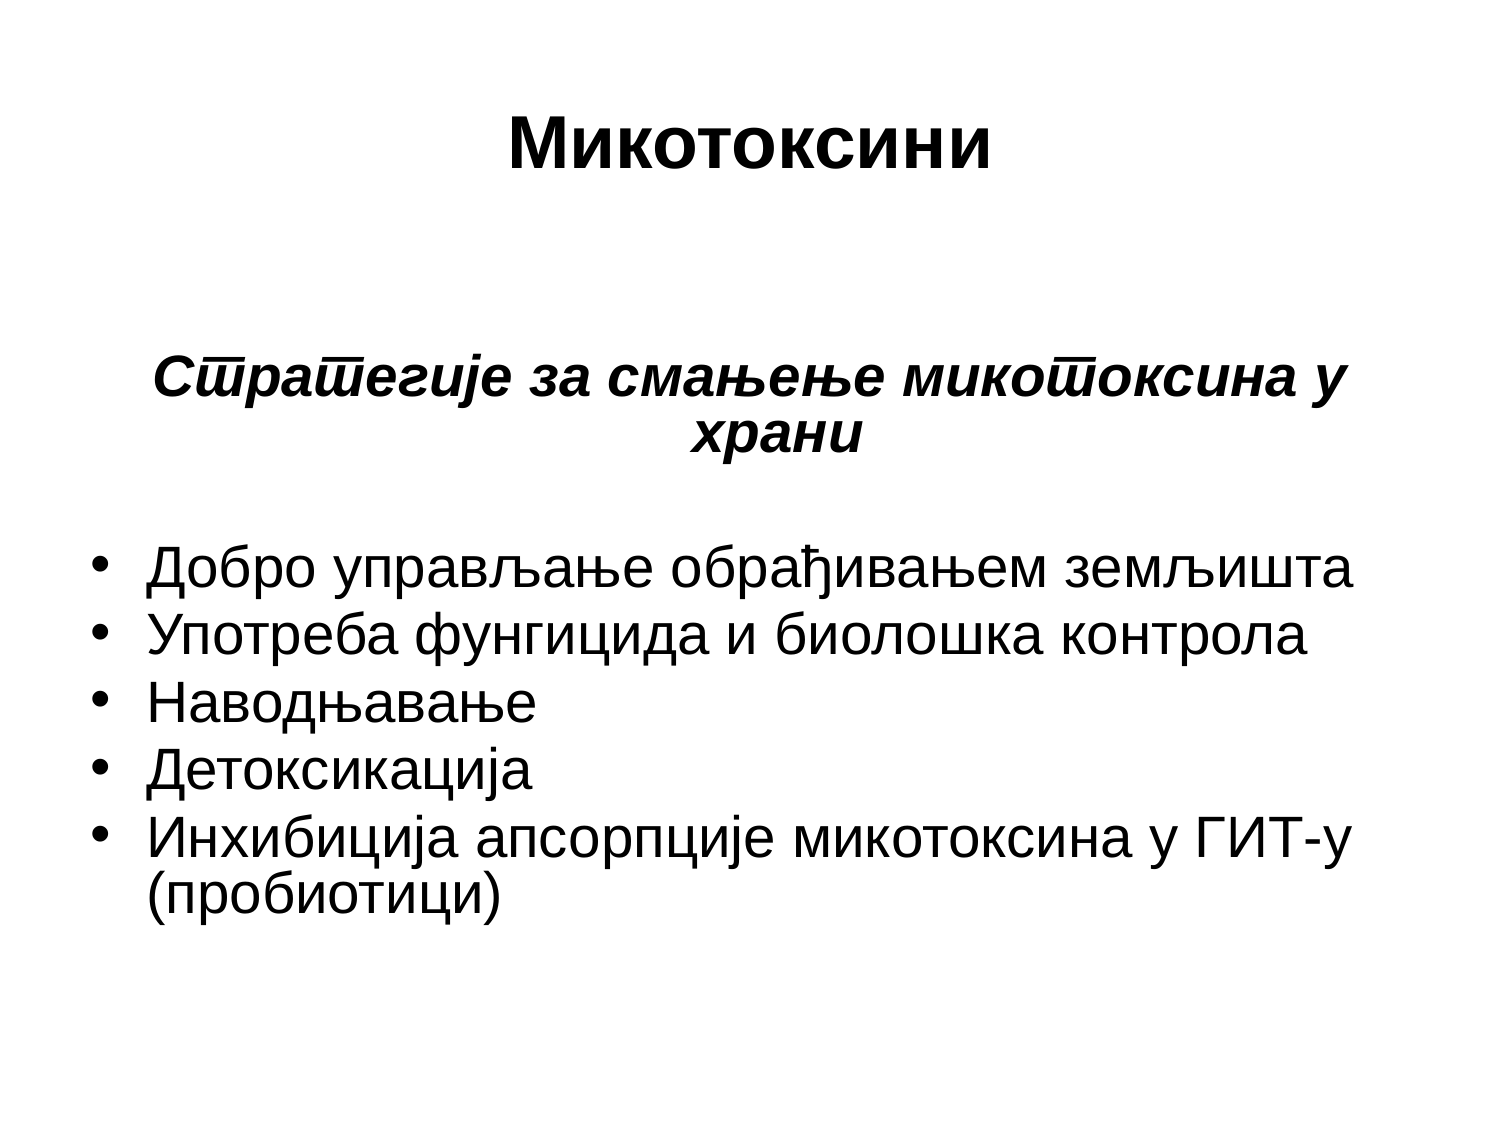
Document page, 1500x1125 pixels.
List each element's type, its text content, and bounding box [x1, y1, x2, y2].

title Микотоксини [74, 44, 1426, 233]
list Стратегије за смањење микотоксина у храни Добро управљање обрађивањем земљишта Употреба фунгицида и биолошка контрола Наводњавање Детоксикација Инхибиција апсорпције микотоксина у ГИТ-у (пробиотици) [74, 262, 1426, 1006]
